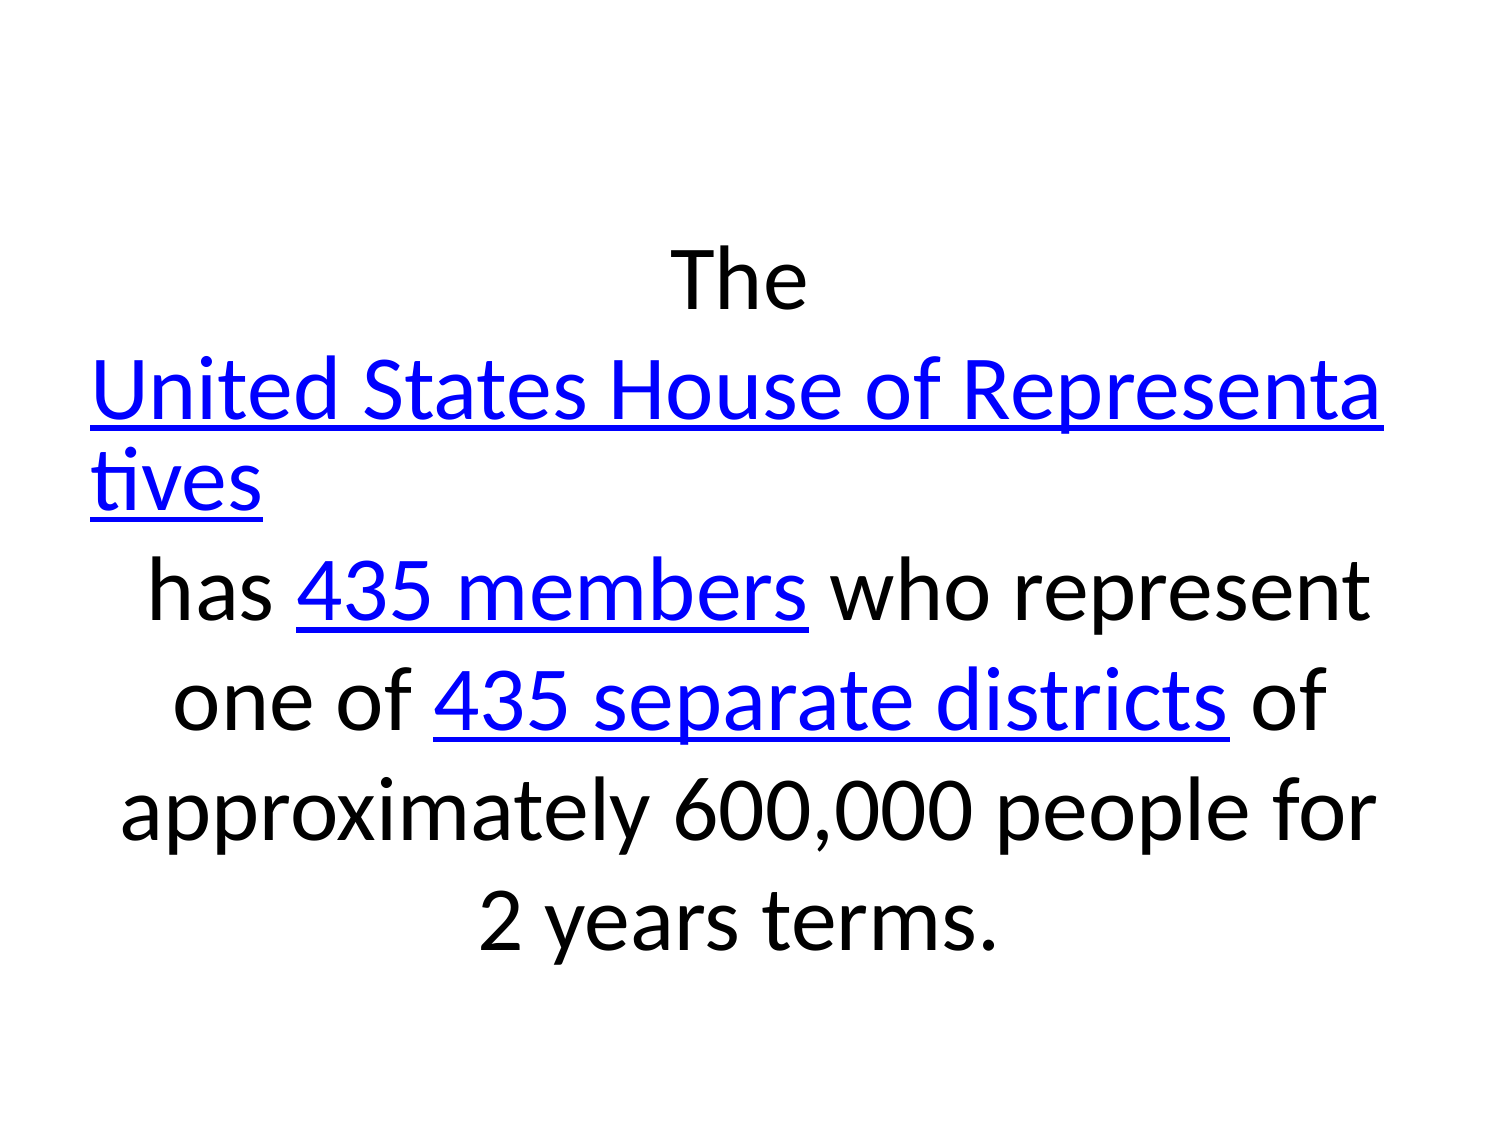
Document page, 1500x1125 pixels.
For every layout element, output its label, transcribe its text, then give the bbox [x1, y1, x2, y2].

title The United States House of Representatives has 435 members who represent one of 435 separate districts of approximately 600,000 people for 2 years terms. [74, 44, 1426, 1051]
